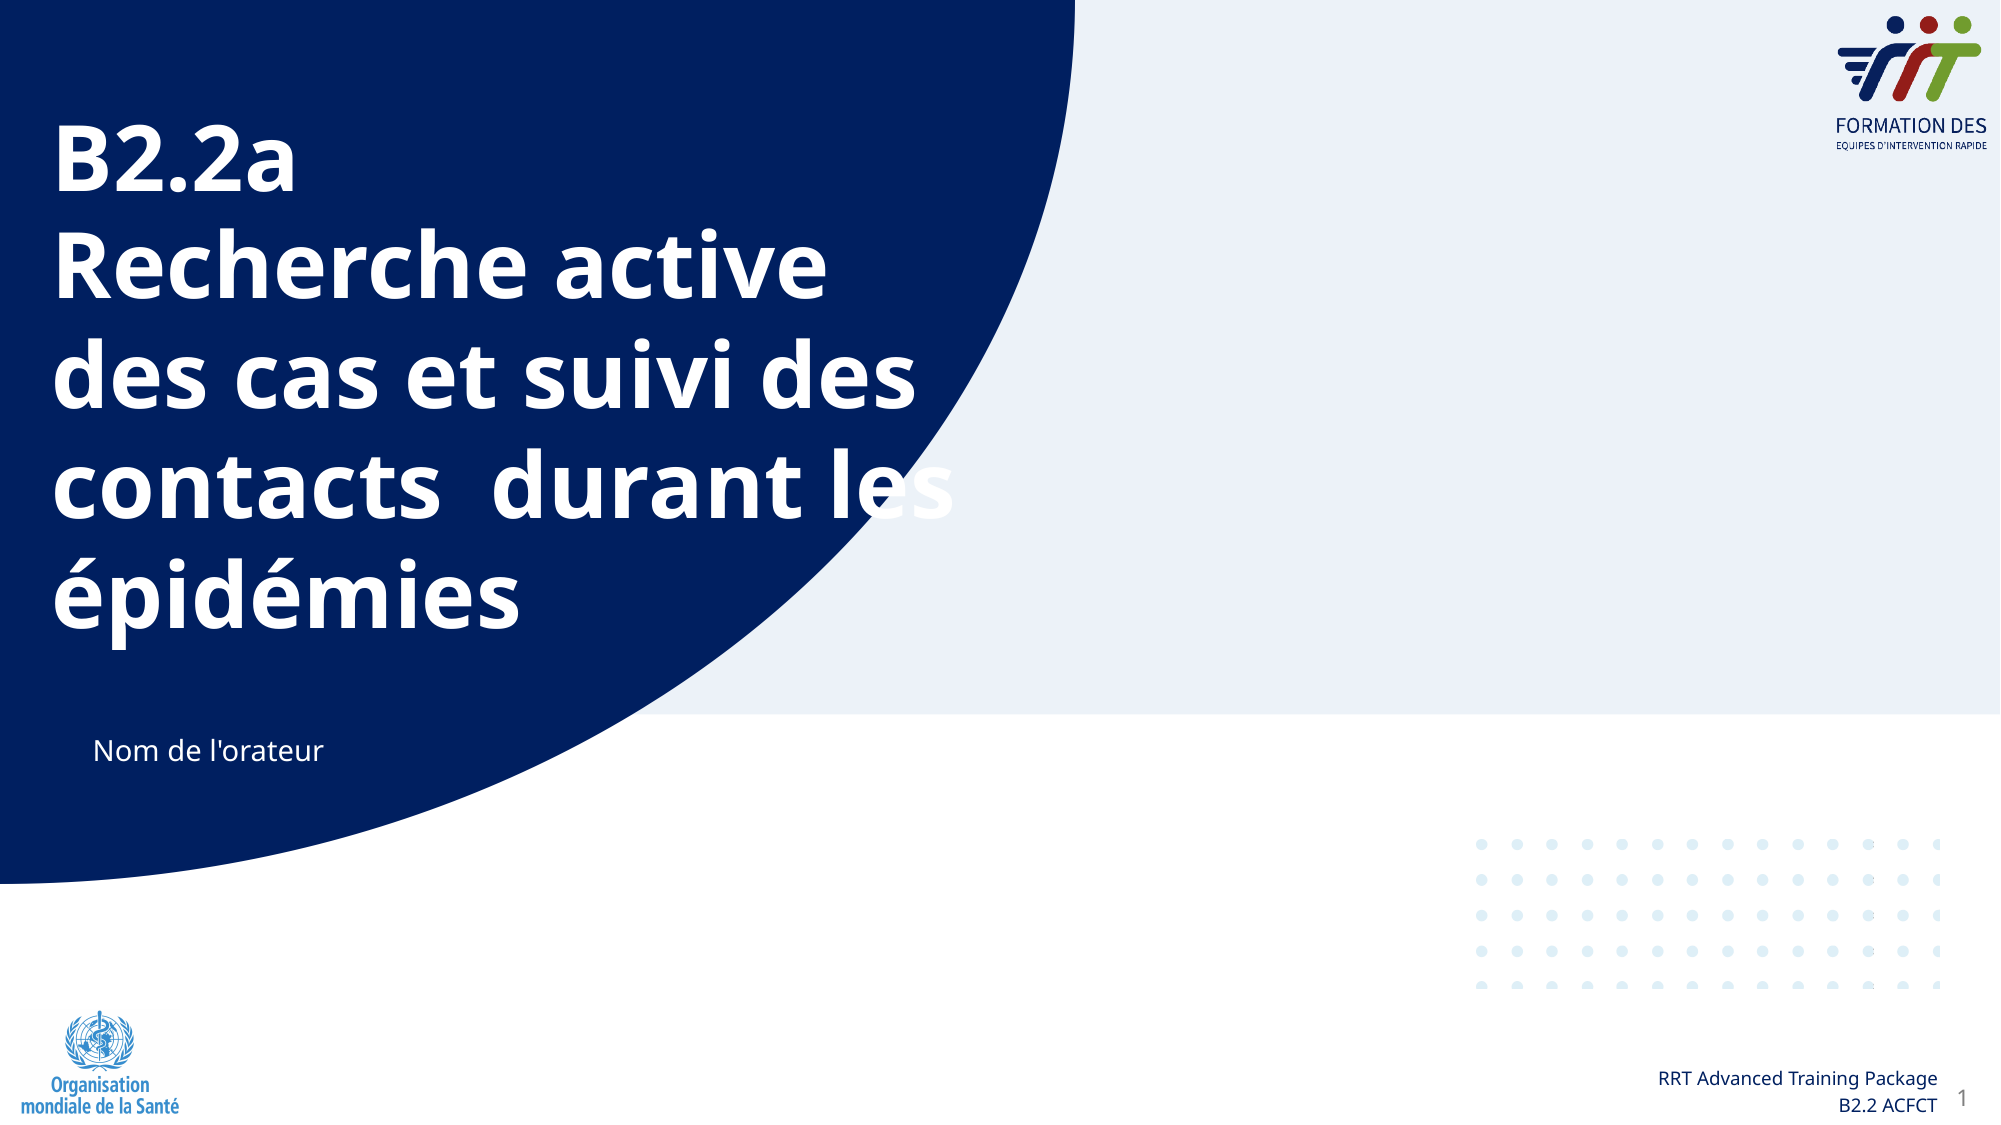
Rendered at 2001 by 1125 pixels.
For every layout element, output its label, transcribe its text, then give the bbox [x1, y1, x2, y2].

text_box Recherche active des cas et suivi des contacts durant les épidémies [44, 199, 984, 655]
picture [20, 1009, 180, 1115]
picture [1476, 839, 1940, 989]
picture [0, 0, 1075, 884]
text_box B2.2a [44, 92, 1038, 218]
picture [1836, 15, 1987, 151]
text_box Nom de l'orateur [85, 725, 469, 776]
